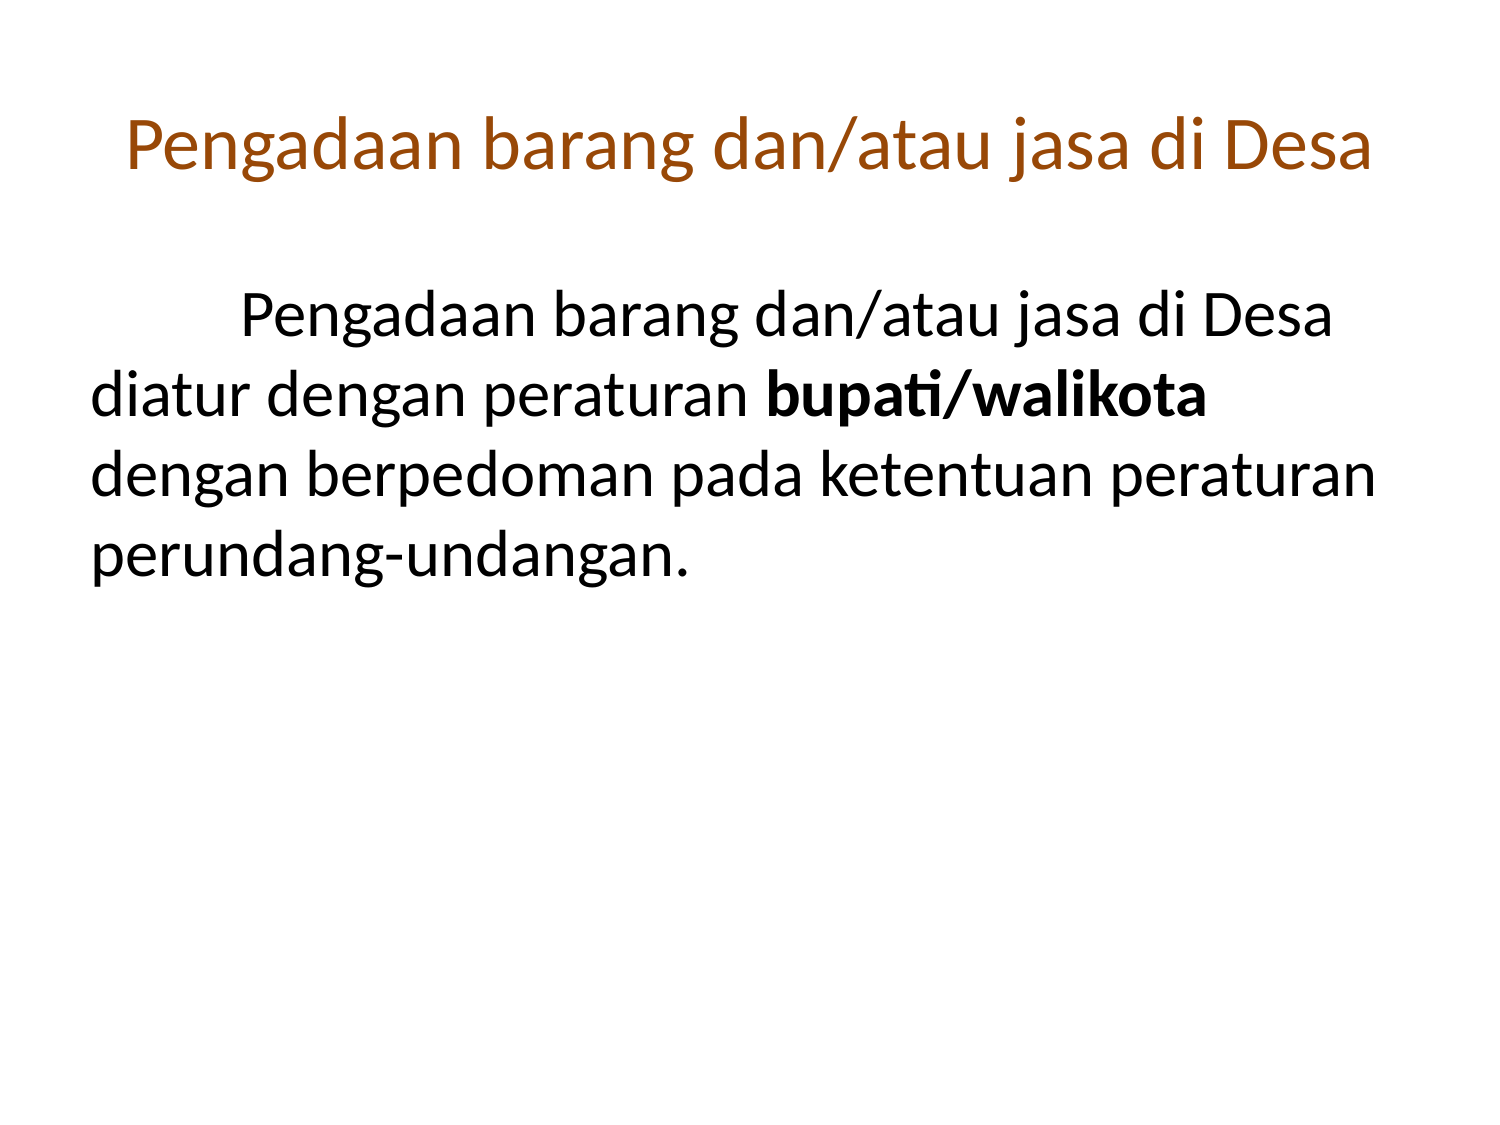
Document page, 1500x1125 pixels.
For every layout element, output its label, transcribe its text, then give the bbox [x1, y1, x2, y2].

list Pengadaan barang dan/atau jasa di Desa diatur dengan peraturan bupati/walikota dengan berpedoman pada ketentuan peraturan perundang-undangan. [75, 262, 1425, 1005]
title Pengadaan barang dan/atau jasa di Desa [75, 45, 1425, 233]
